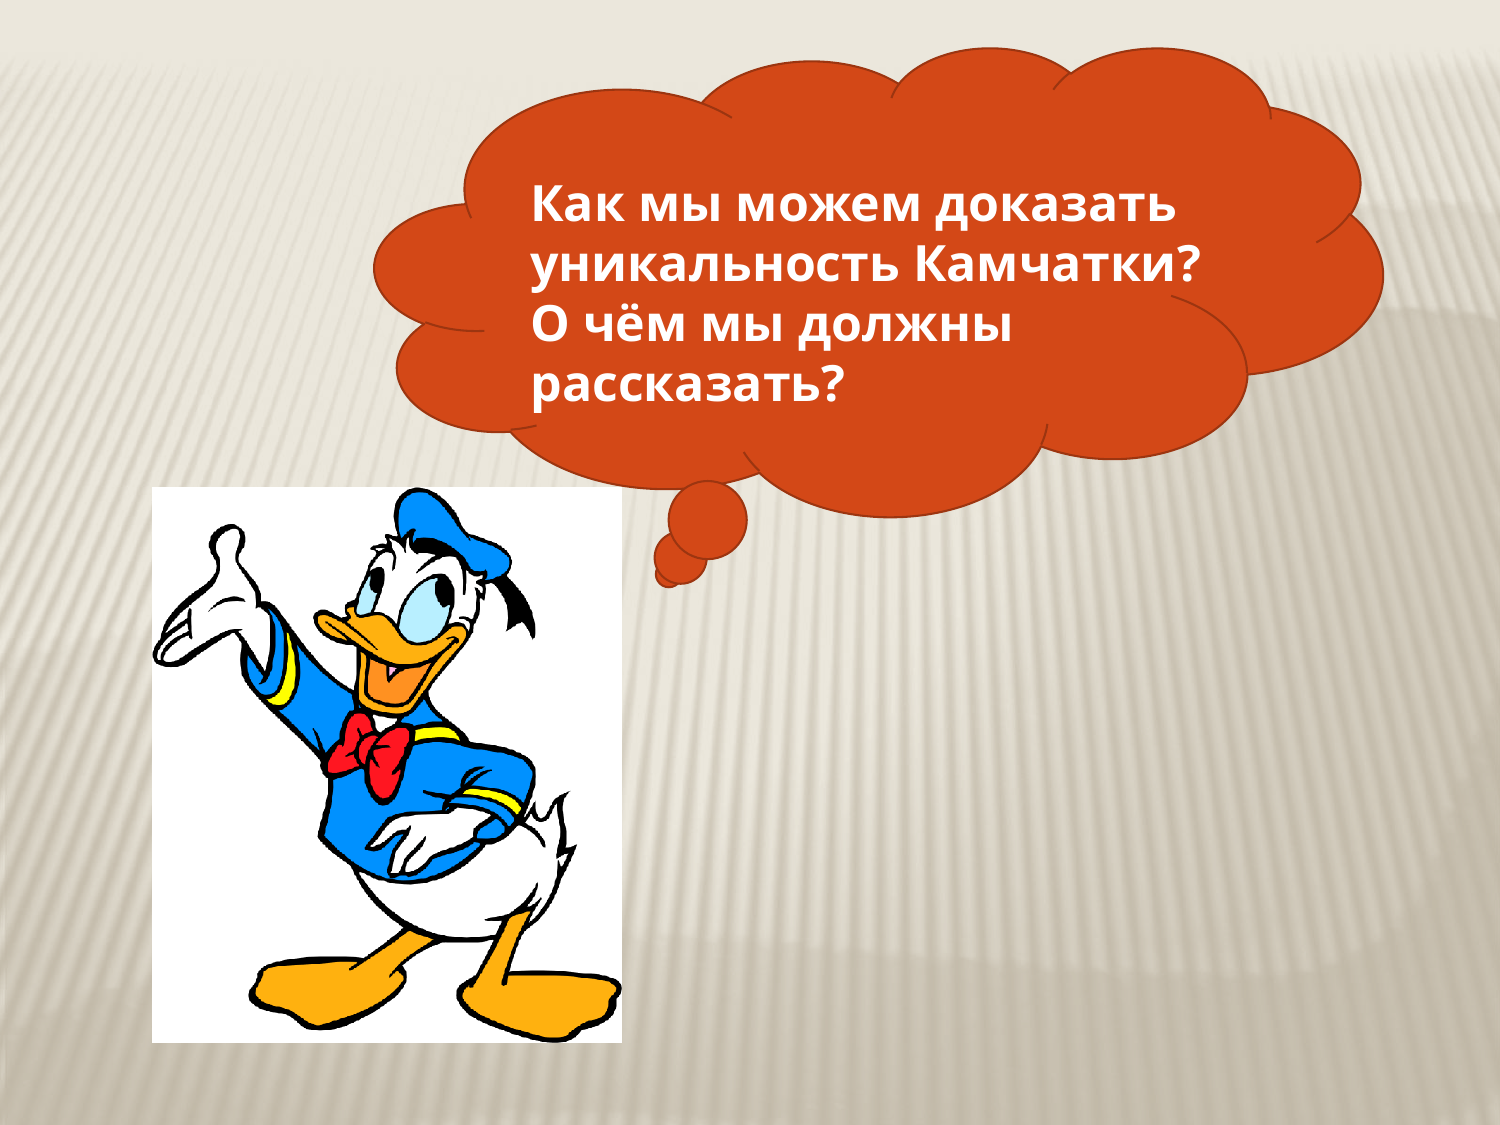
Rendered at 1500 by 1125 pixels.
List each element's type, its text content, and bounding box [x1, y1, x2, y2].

text_box [373, 47, 1385, 589]
text_box Как мы можем доказать уникальность Камчатки? О чём мы должны рассказать? [515, 163, 1254, 419]
picture [152, 487, 622, 1043]
